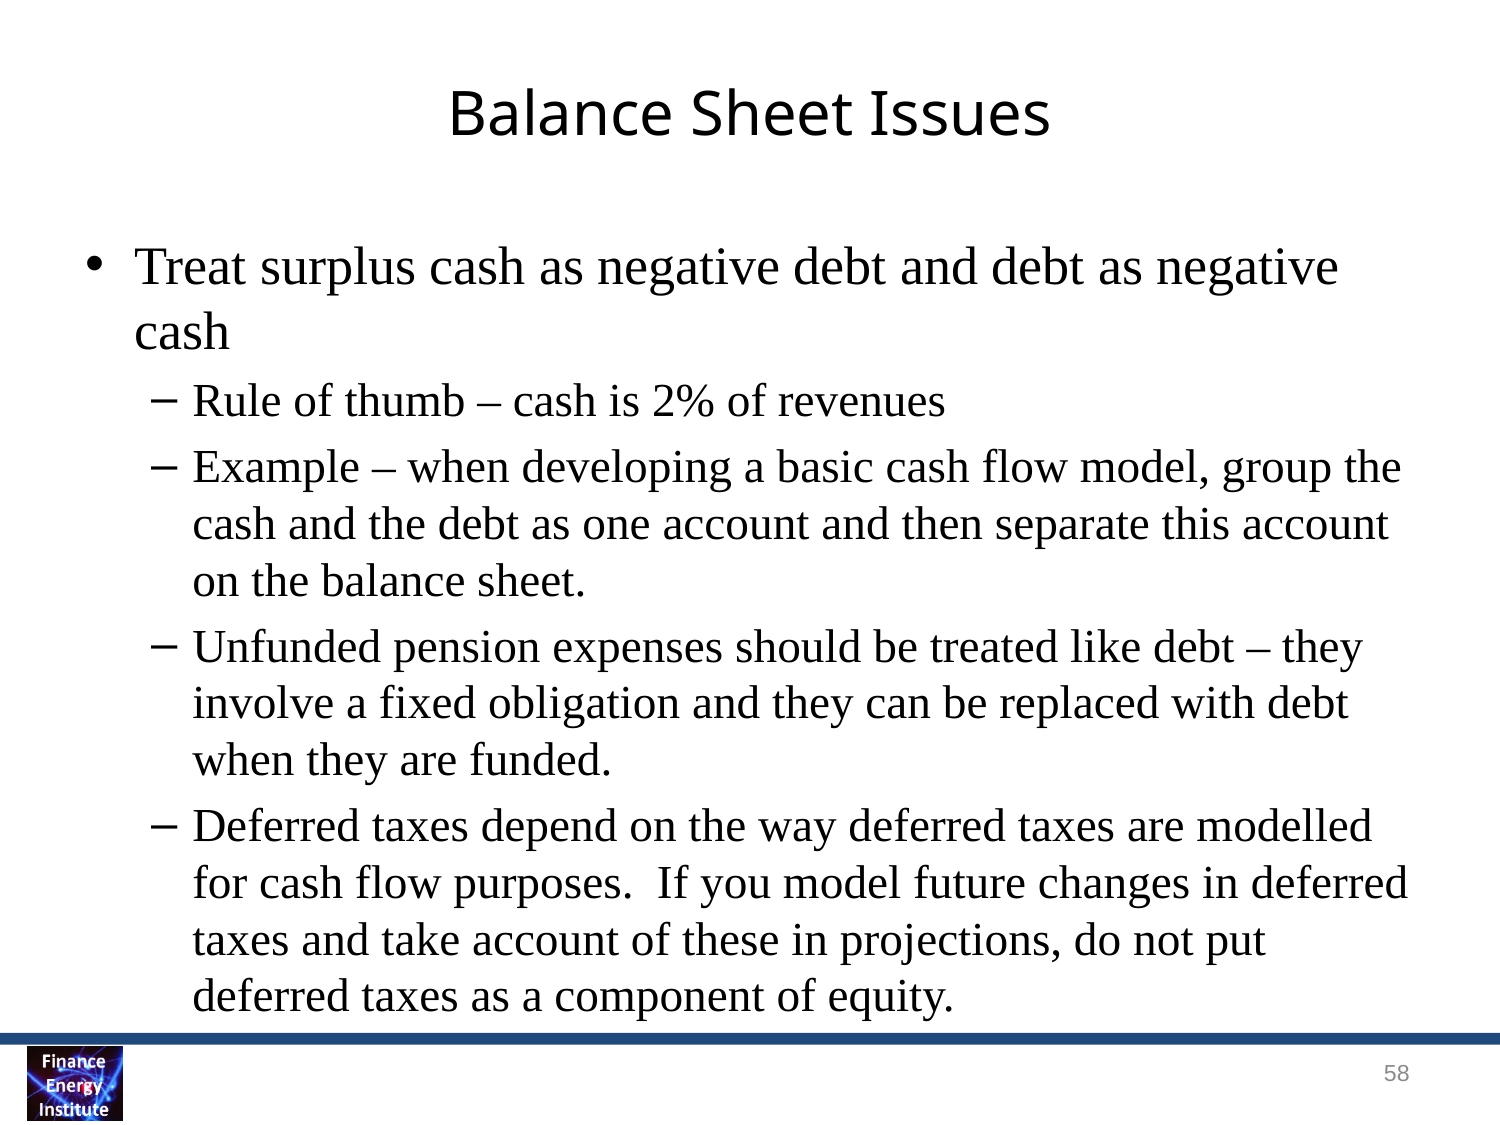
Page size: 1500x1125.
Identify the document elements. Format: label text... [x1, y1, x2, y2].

slide_number 58 [1074, 1042, 1425, 1103]
title Balance Sheet Issues [70, 56, 1430, 164]
list Treat surplus cash as negative debt and debt as negative cash Rule of thumb – cash is 2% of revenues Example – when developing a basic cash flow model, group the cash and the debt as one account and then separate this account on the balance sheet. Unfunded pension expenses should be treated like debt – they involve a fixed obligation and they can be replaced with debt when they are funded. Deferred taxes depend on the way deferred taxes are modelled for cash flow purposes. If you model future changes in deferred taxes and take account of these in projections, do not put deferred taxes as a component of equity. [70, 222, 1430, 1032]
picture [27, 1046, 123, 1121]
